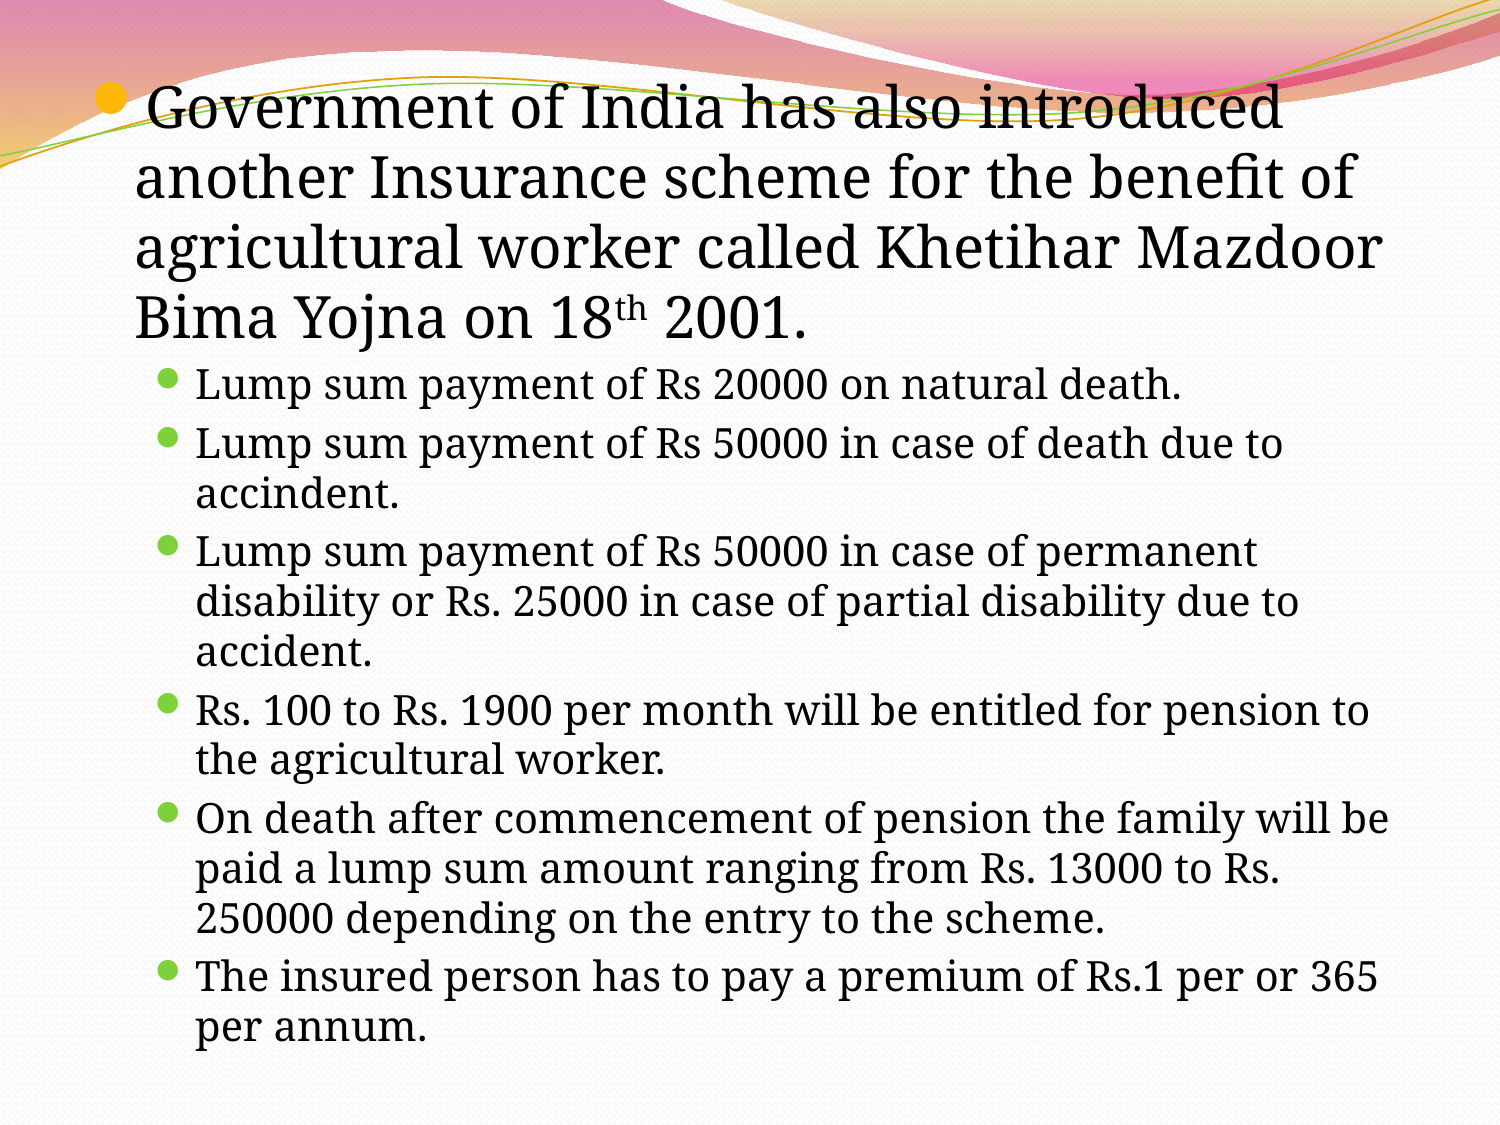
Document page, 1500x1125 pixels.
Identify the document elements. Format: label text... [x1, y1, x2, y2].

list Government of India has also introduced another Insurance scheme for the benefit of agricultural worker called Khetihar Mazdoor Bima Yojna on 18th 2001. Lump sum payment of Rs 20000 on natural death. Lump sum payment of Rs 50000 in case of death due to accindent. Lump sum payment of Rs 50000 in case of permanent disability or Rs. 25000 in case of partial disability due to accident. Rs. 100 to Rs. 1900 per month will be entitled for pension to the agricultural worker. On death after commencement of pension the family will be paid a lump sum amount ranging from Rs. 13000 to Rs. 250000 depending on the entry to the scheme. The insured person has to pay a premium of Rs.1 per or 365 per annum. [74, 62, 1426, 1101]
